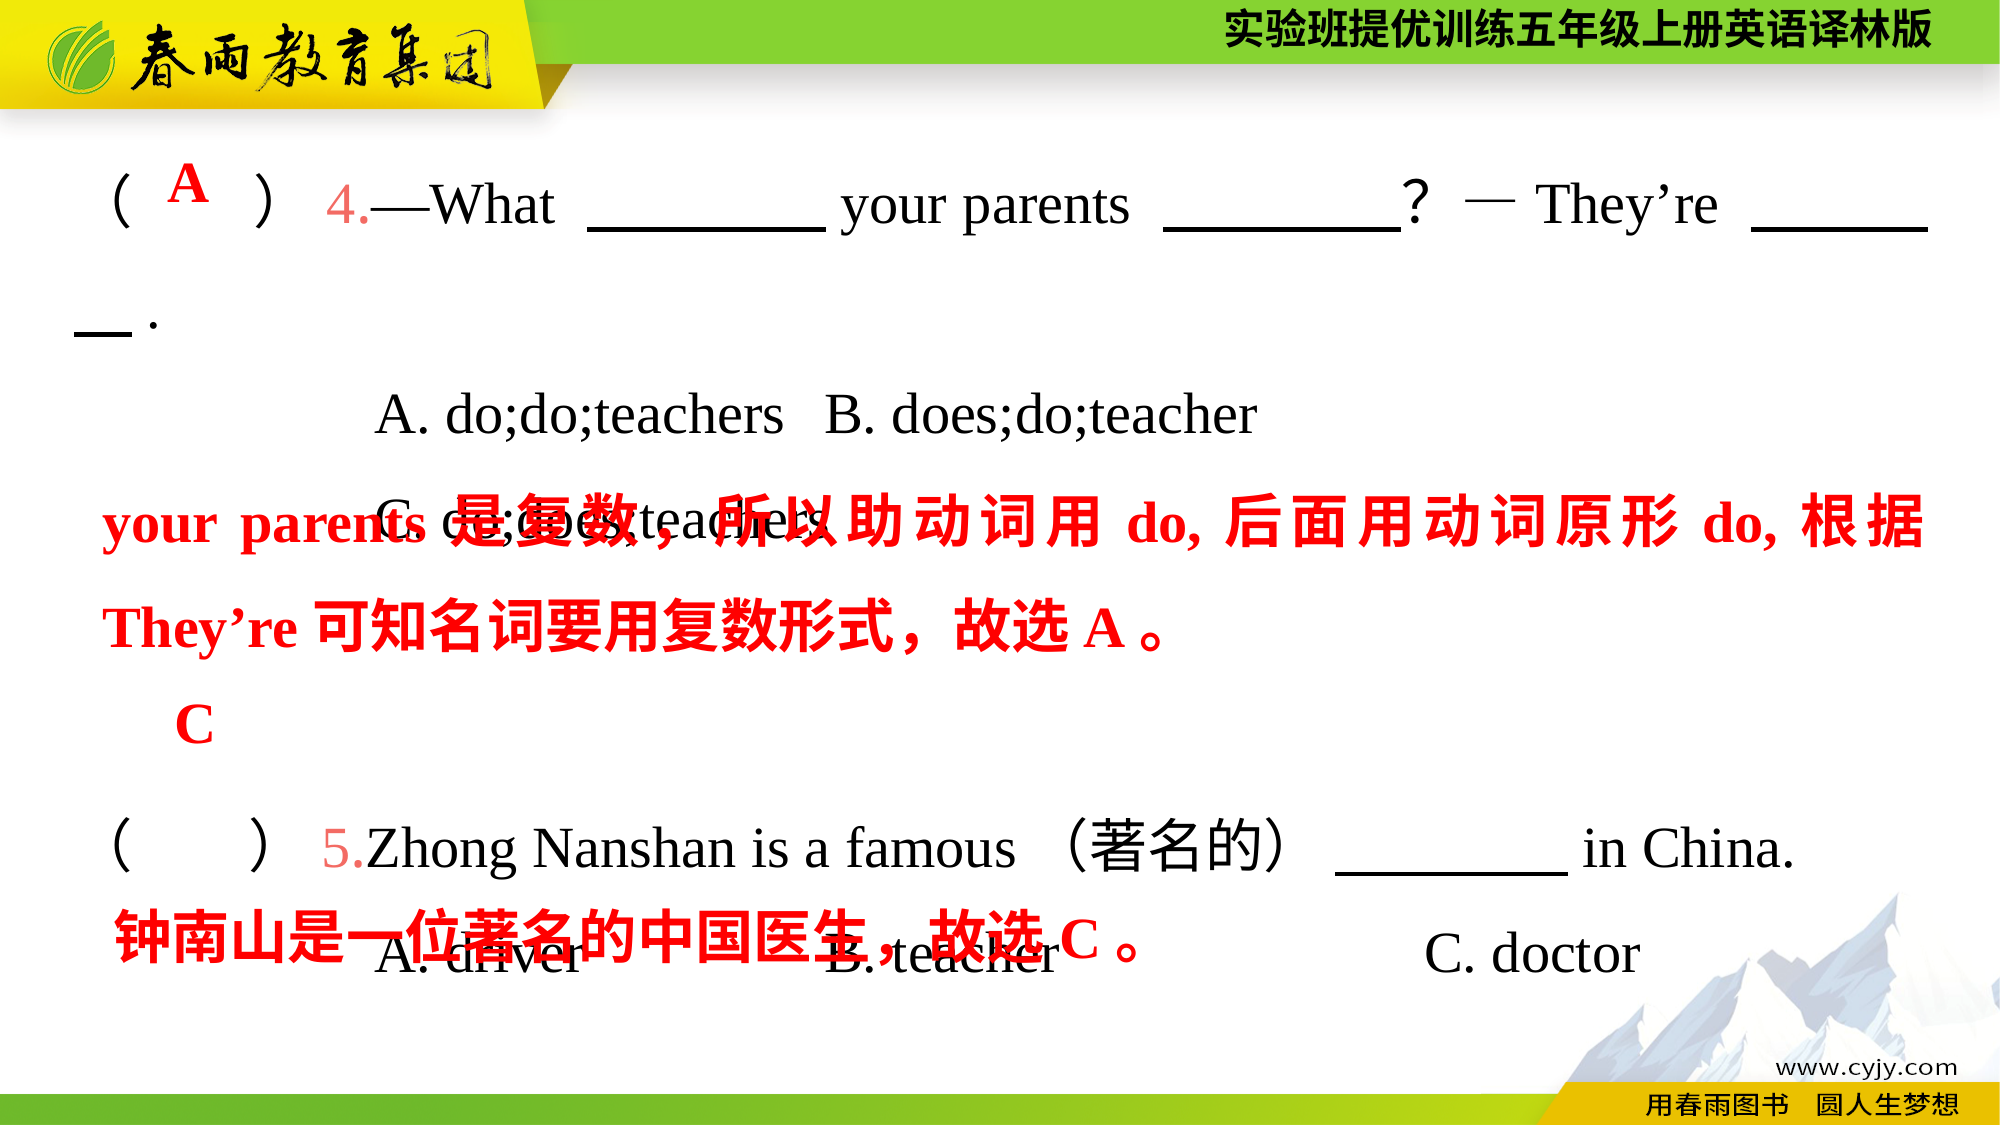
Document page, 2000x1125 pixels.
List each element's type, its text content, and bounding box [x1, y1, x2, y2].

list （ ）4.—What your parents ？—They’re . A. do;do;teachers B. does;do;teacher C. do;does;teachers （ ）5.Zhong Nanshan is a famous（著名的） in China. A. driver B. teacher C. doctor [59, 122, 1944, 895]
text_box C [159, 677, 232, 763]
text_box your parents是复数，所以助动词用do,后面用动词原形do,根据They’re可知名词要用复数形式，故选A。 [87, 441, 1954, 667]
picture [0, 0, 2000, 1125]
text_box A [153, 137, 225, 222]
text_box 钟南山是一位著名的中国医生，故选C。 [98, 857, 1225, 978]
